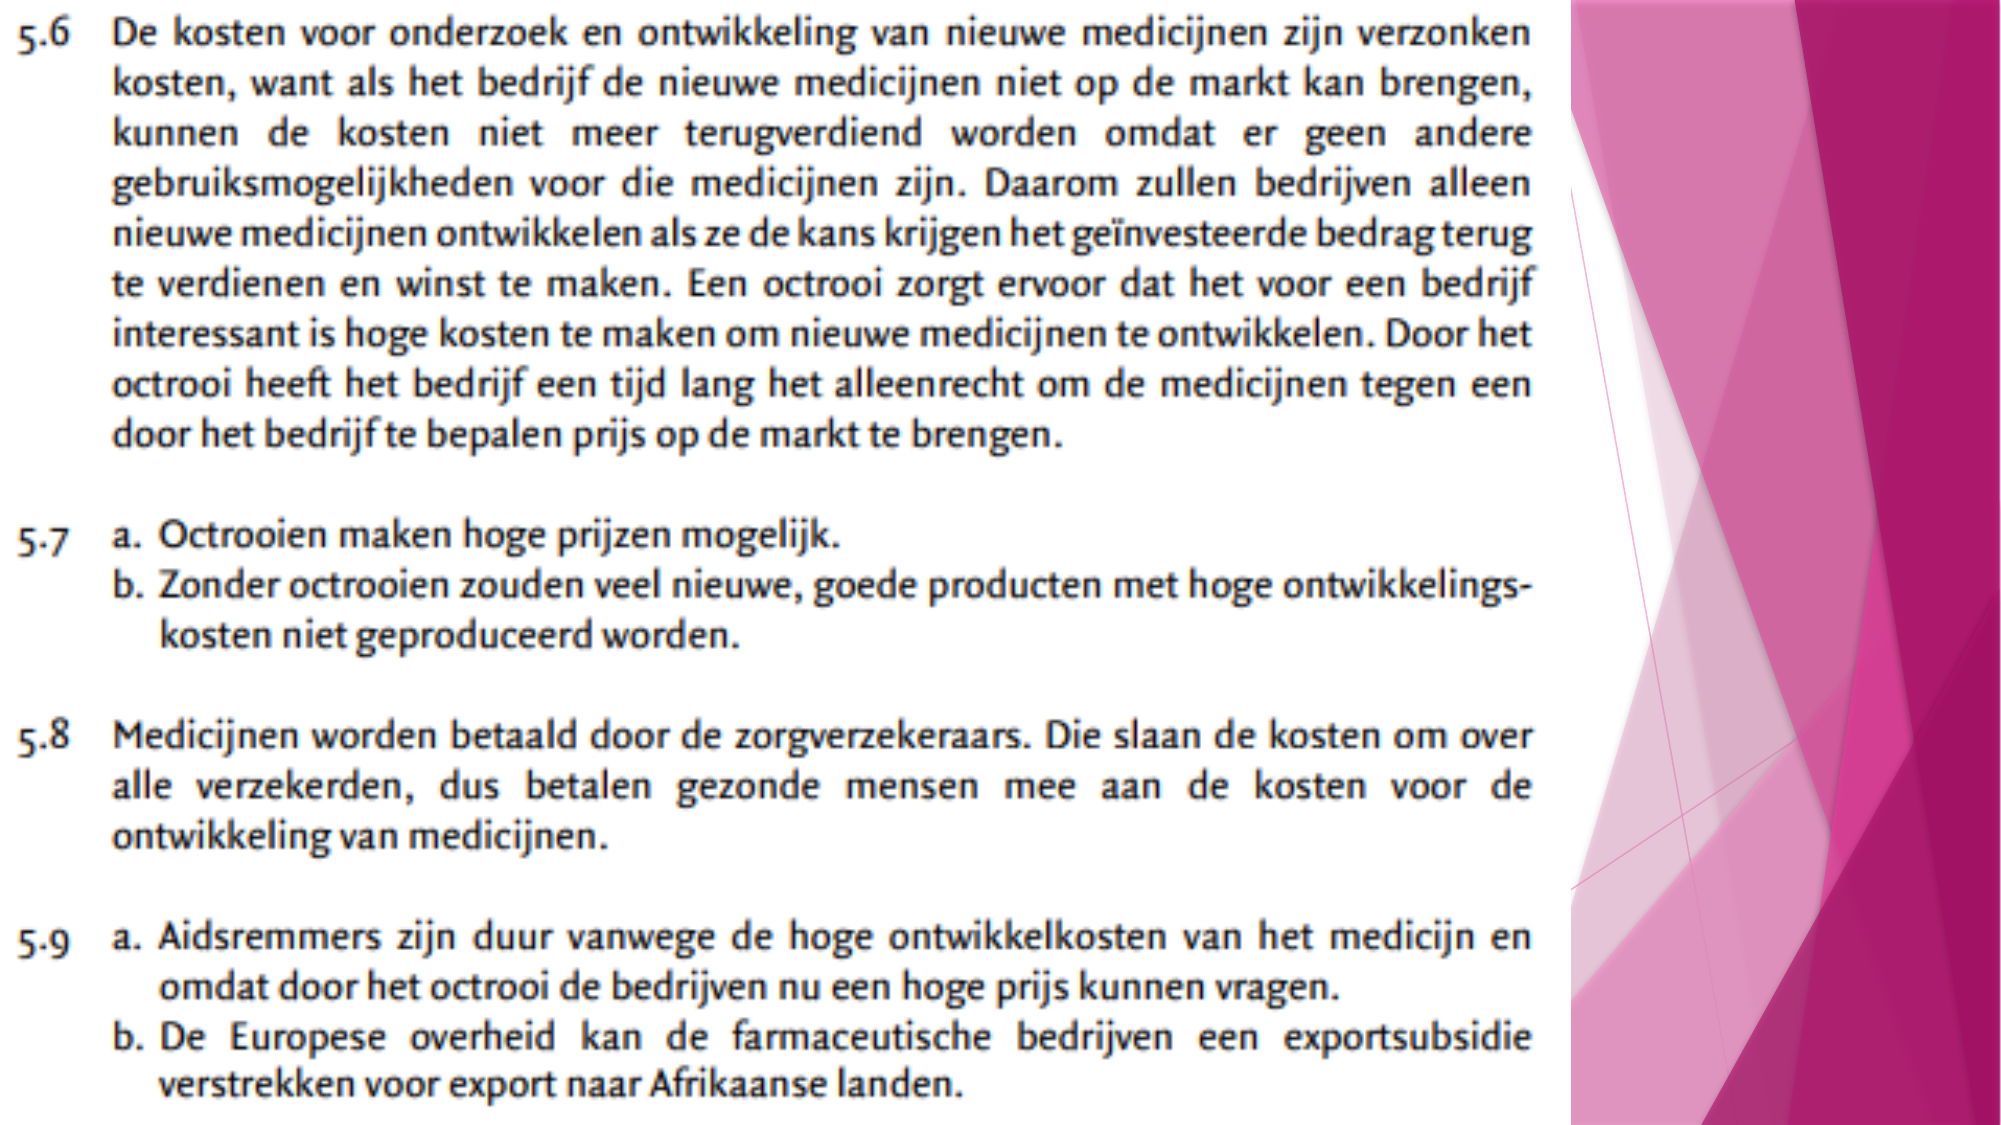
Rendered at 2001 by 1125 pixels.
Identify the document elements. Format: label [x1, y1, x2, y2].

picture [0, 0, 1571, 1125]
